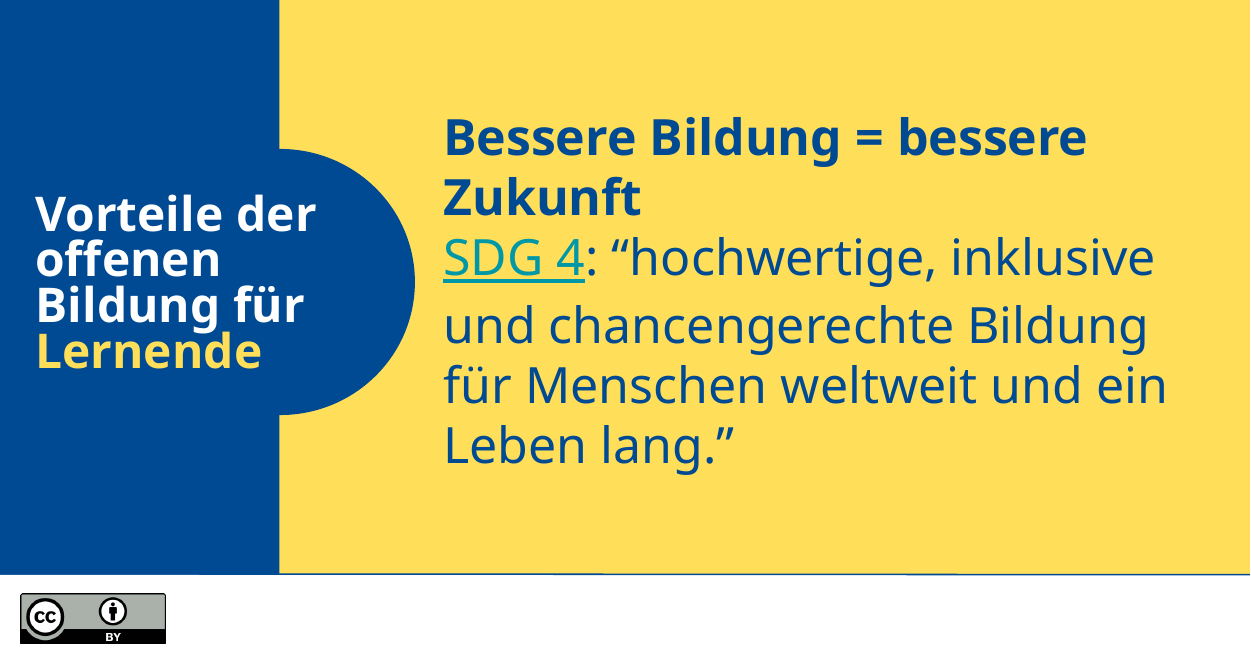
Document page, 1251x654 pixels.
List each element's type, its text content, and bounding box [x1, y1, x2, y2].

picture [20, 592, 166, 645]
text_box [195, 148, 415, 389]
text_box [0, 582, 1250, 654]
text_box [0, 0, 280, 573]
text_box [206, 393, 355, 416]
text_box Vorteile der offenen Bildung für Lernende [20, 179, 361, 393]
text_box Bessere Bildung = bessere Zukunft SDG 4: “hochwertige, inklusive und chancengerechte Bildung für Menschen weltweit und ein Leben lang.” [428, 90, 1243, 489]
